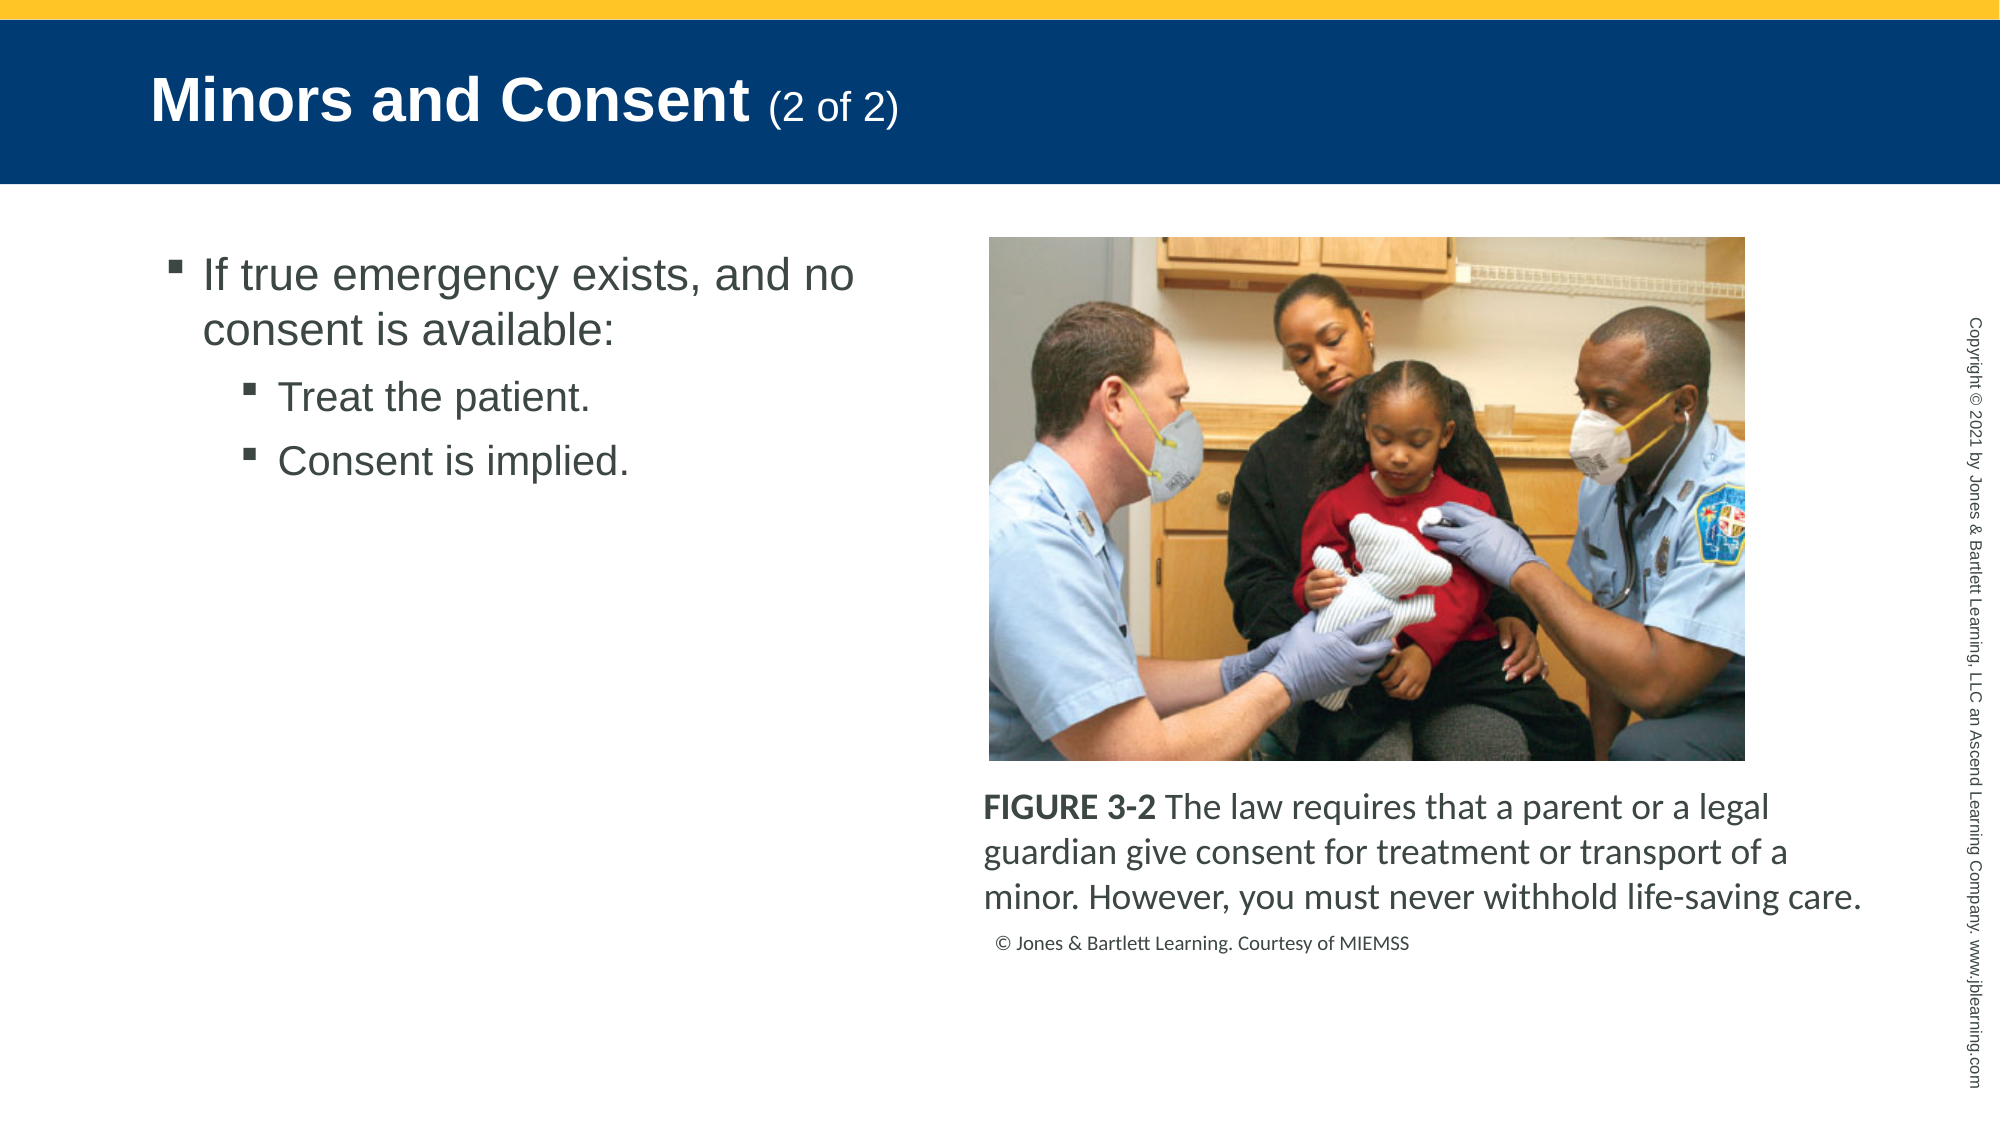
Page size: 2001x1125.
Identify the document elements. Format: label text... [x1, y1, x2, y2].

text_box © Jones & Bartlett Learning. Courtesy of MIEMSS [979, 922, 1430, 962]
title Minors and Consent (2 of 2) [0, 19, 2000, 185]
list If true emergency exists, and no consent is available: Treat the patient. Consent is implied. [150, 237, 1000, 1025]
picture [989, 237, 1745, 761]
text_box FIGURE 3-2 The law requires that a parent or a legal guardian give consent for treatment or transport of a minor. However, you must never withhold life-saving care. [968, 774, 1881, 925]
